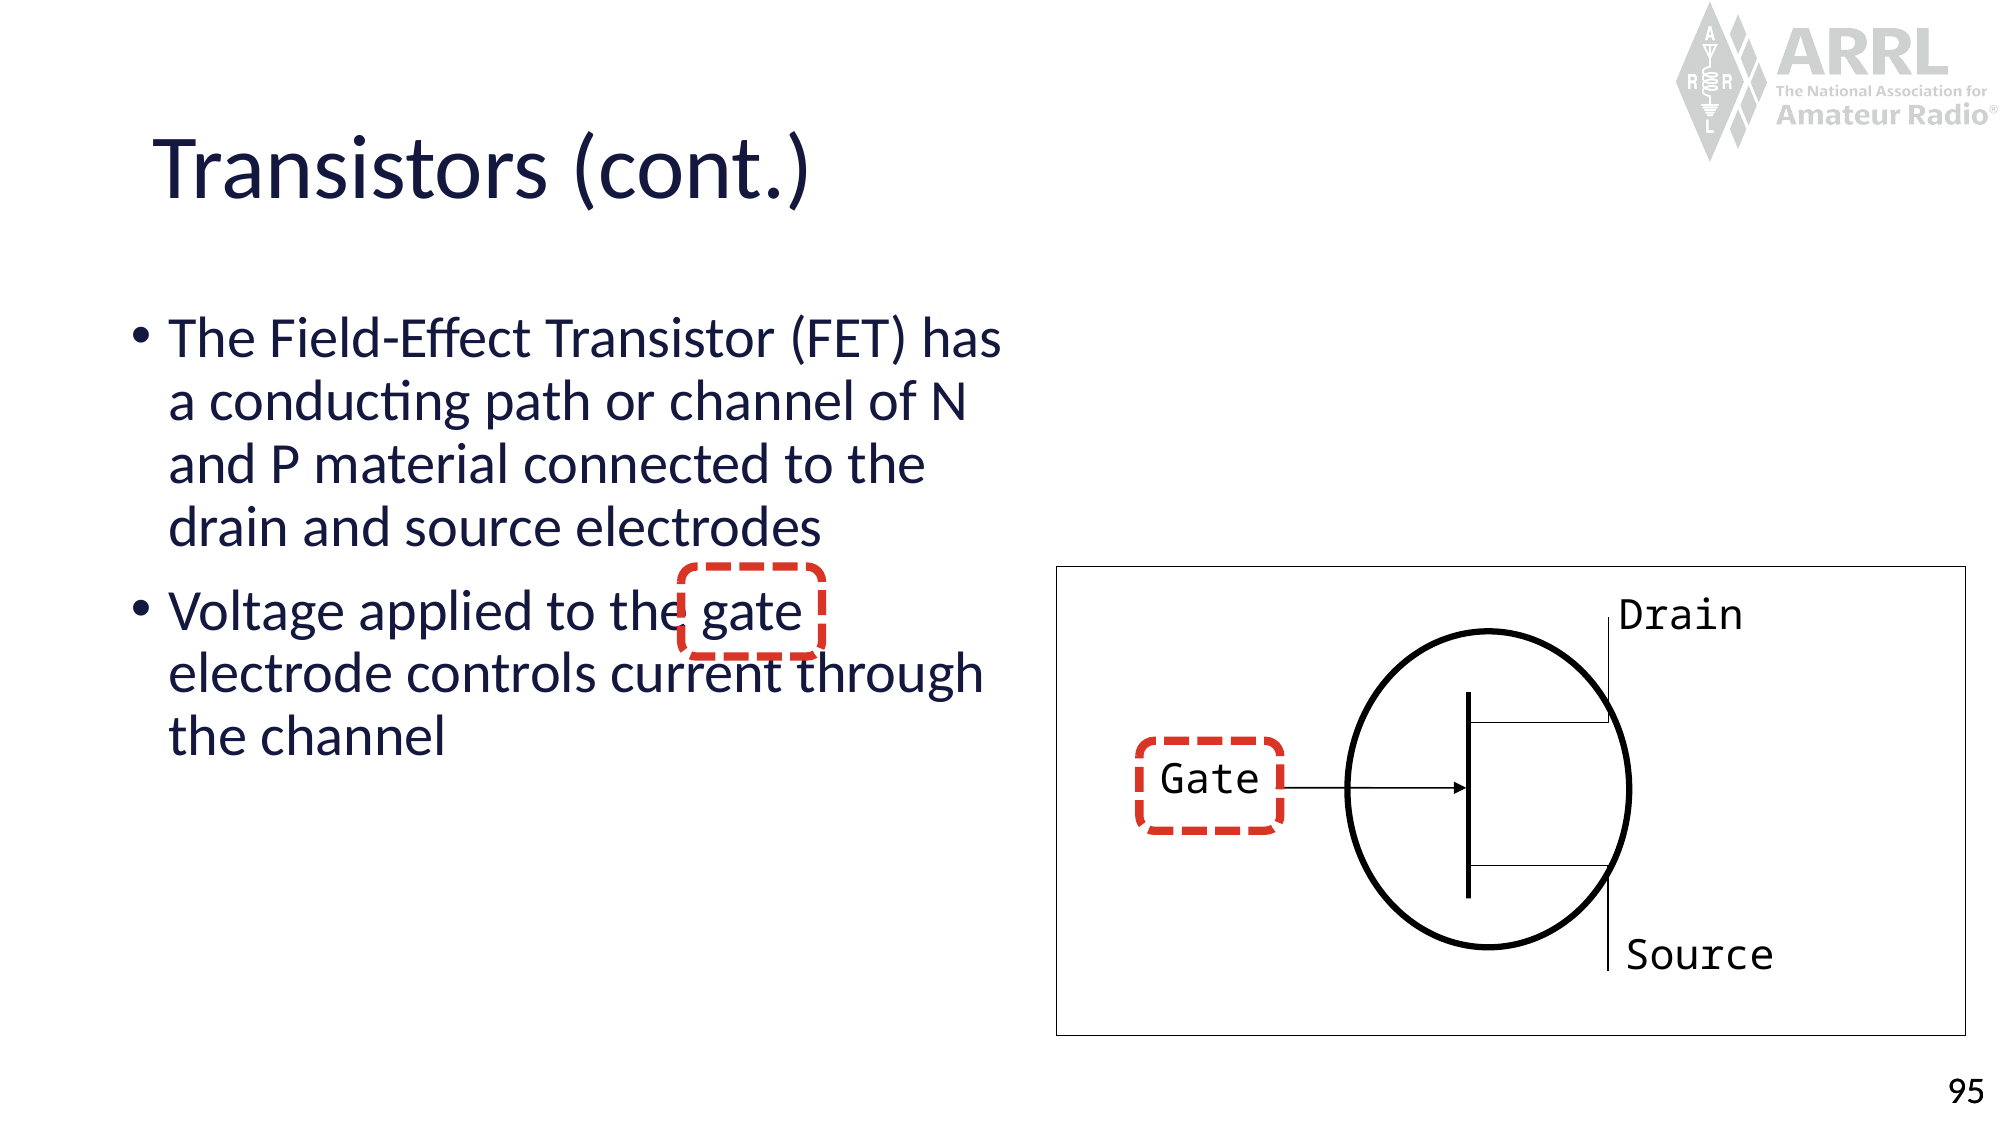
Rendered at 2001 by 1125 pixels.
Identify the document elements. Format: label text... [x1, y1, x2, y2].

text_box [1056, 566, 1966, 1036]
list The Field-Effect Transistor (FET) has a conducting path or channel of N and P material connected to the drain and source electrodes Voltage applied to the gate electrode controls current through the channel [115, 299, 1057, 1014]
text_box [680, 565, 824, 658]
title Transistors (cont.) [137, 59, 1863, 278]
picture [1674, 0, 2000, 164]
